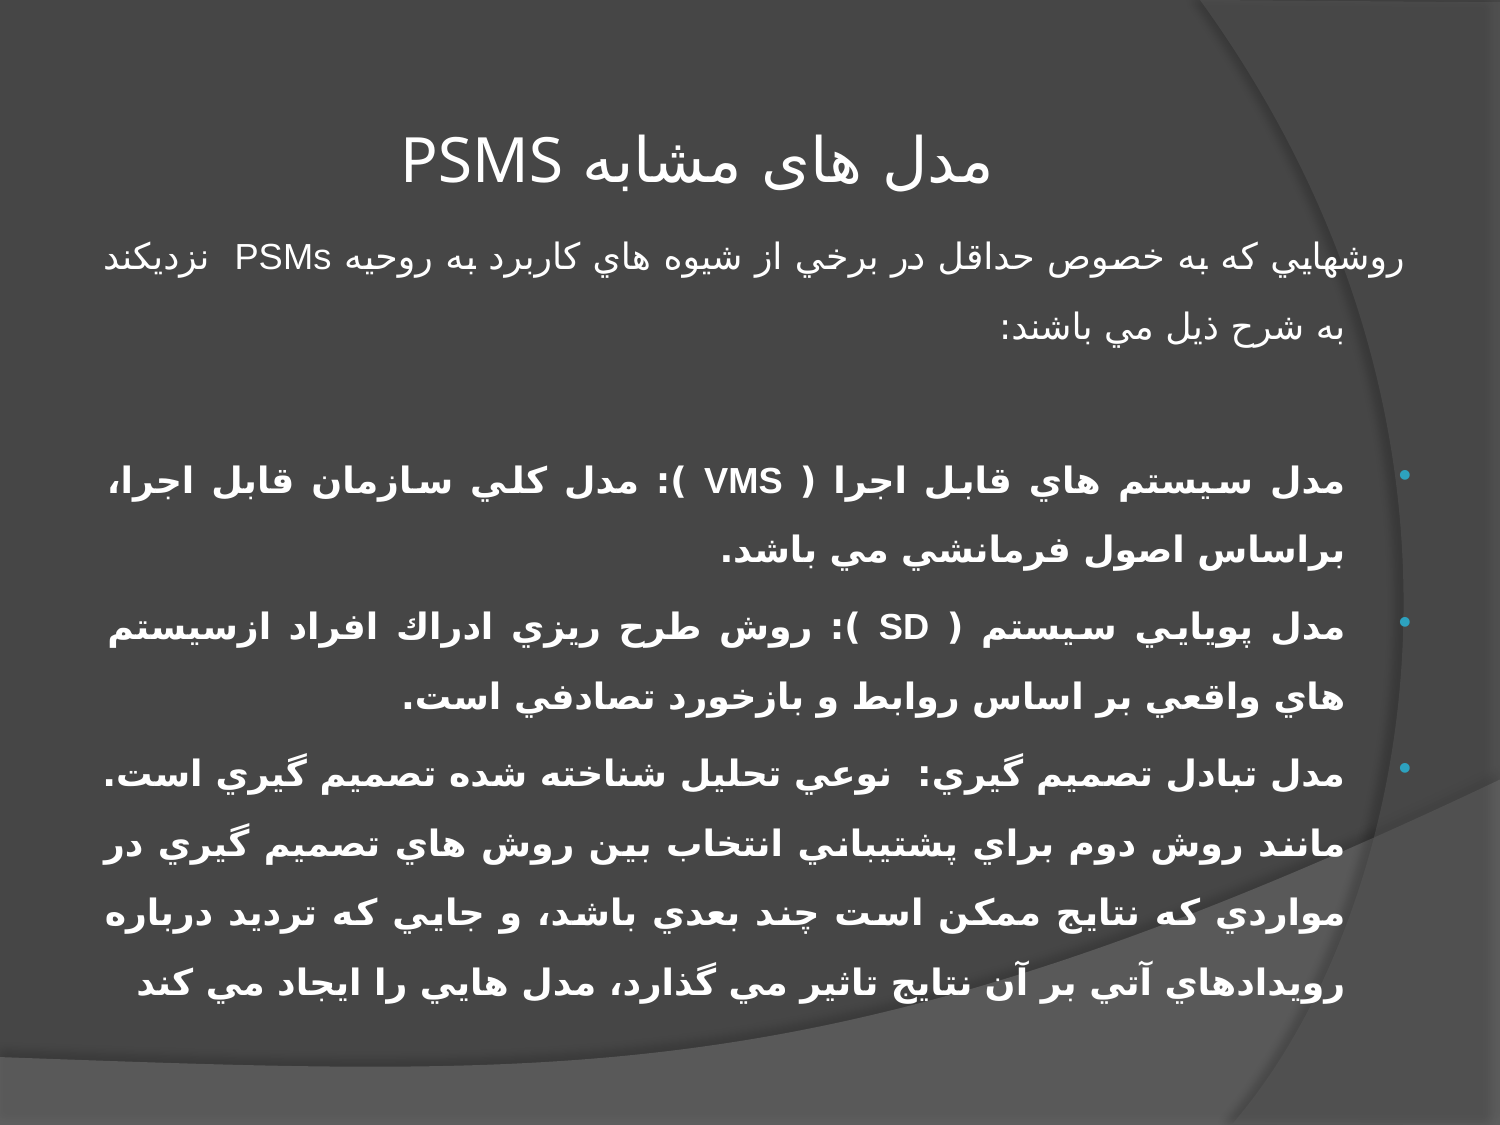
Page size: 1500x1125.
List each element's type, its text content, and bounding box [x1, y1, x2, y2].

title مدل های مشابه PSMS [75, 45, 1300, 233]
list روشهايي كه به خصوص حداقل در برخي از شيوه هاي كاربرد به روحيه PSMs نزديكند به شرح ذيل مي باشند: مدل سيستم هاي قابل اجرا ( VMS ): مدل كلي سازمان قابل اجرا، براساس اصول فرمانشي مي باشد. مدل پويايي سيستم ( SD ): روش طرح ريزي ادراك افراد ازسيستم هاي واقعي بر اساس روابط و بازخورد تصادفي است. مدل تبادل تصميم گيري: نوعي تحليل شناخته شده تصميم گيري است. مانند روش دوم براي پشتيباني انتخاب بين روش هاي تصميم گيري در مواردي كه نتايج ممكن است چند بعدي باشد، و جايي كه ترديد درباره رويدادهاي آتي بر آن نتايج تاثير مي گذارد، مدل هايي را ايجاد مي كند [87, 200, 1425, 1063]
